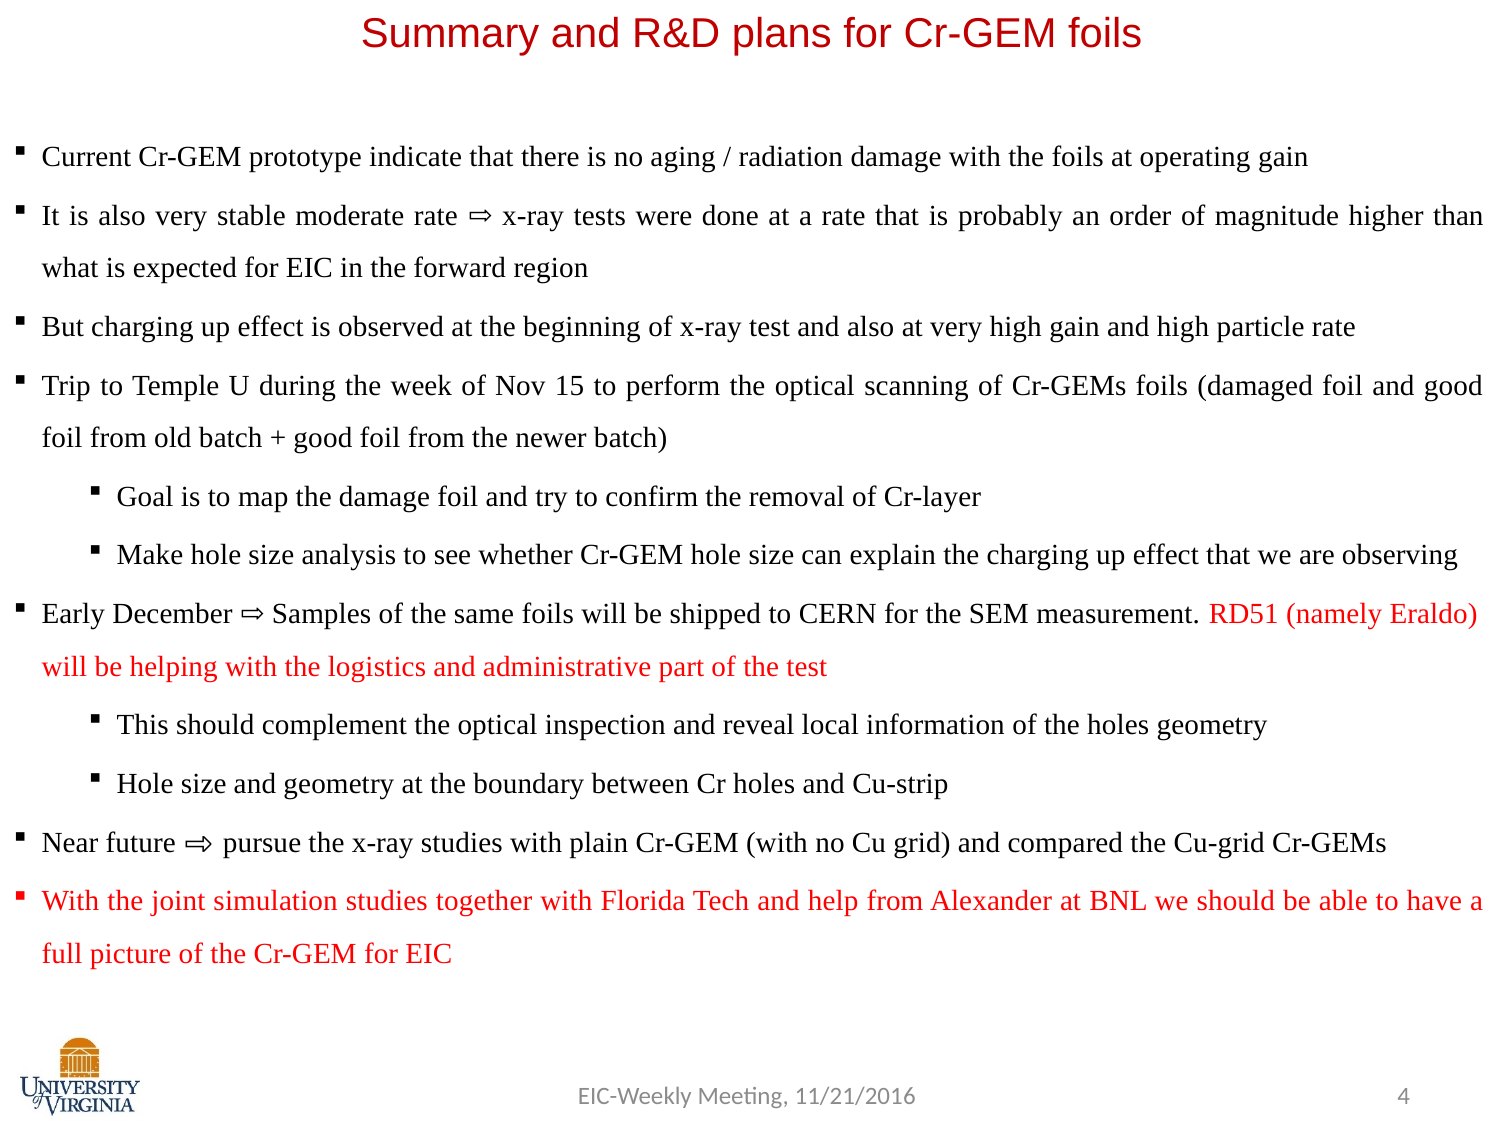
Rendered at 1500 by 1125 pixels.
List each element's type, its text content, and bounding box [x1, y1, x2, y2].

text_box Current Cr-GEM prototype indicate that there is no aging / radiation damage with the foils at operating gain It is also very stable moderate rate ⇨ x-ray tests were done at a rate that is probably an order of magnitude higher than what is expected for EIC in the forward region But charging up effect is observed at the beginning of x-ray test and also at very high gain and high particle rate Trip to Temple U during the week of Nov 15 to perform the optical scanning of Cr-GEMs foils (damaged foil and good foil from old batch + good foil from the newer batch) Goal is to map the damage foil and try to confirm the removal of Cr-layer Make hole size analysis to see whether Cr-GEM hole size can explain the charging up effect that we are observing Early December ⇨ Samples of the same foils will be shipped to CERN for the SEM measurement. RD51 (namely Eraldo) will be helping with the logistics and administrative part of the test This should complement the optical inspection and reveal local information of the holes geometry Hole size and geometry at the boundary between Cr holes and Cu-strip Near future ⇨ pursue the x-ray studies with plain Cr-GEM (with no Cu grid) and compared the Cu-grid Cr-GEMs With the joint simulation studies together with Florida Tech and help from Alexander at BNL we should be able to have a full picture of the Cr-GEM for EIC [0, 112, 1500, 977]
footer EIC-Weekly Meeting, 11/21/2016 [487, 1065, 1013, 1125]
slide_number 4 [1074, 1065, 1425, 1125]
title Summary and R&D plans for Cr-GEM foils [1, 0, 1500, 63]
picture [0, 1035, 150, 1125]
